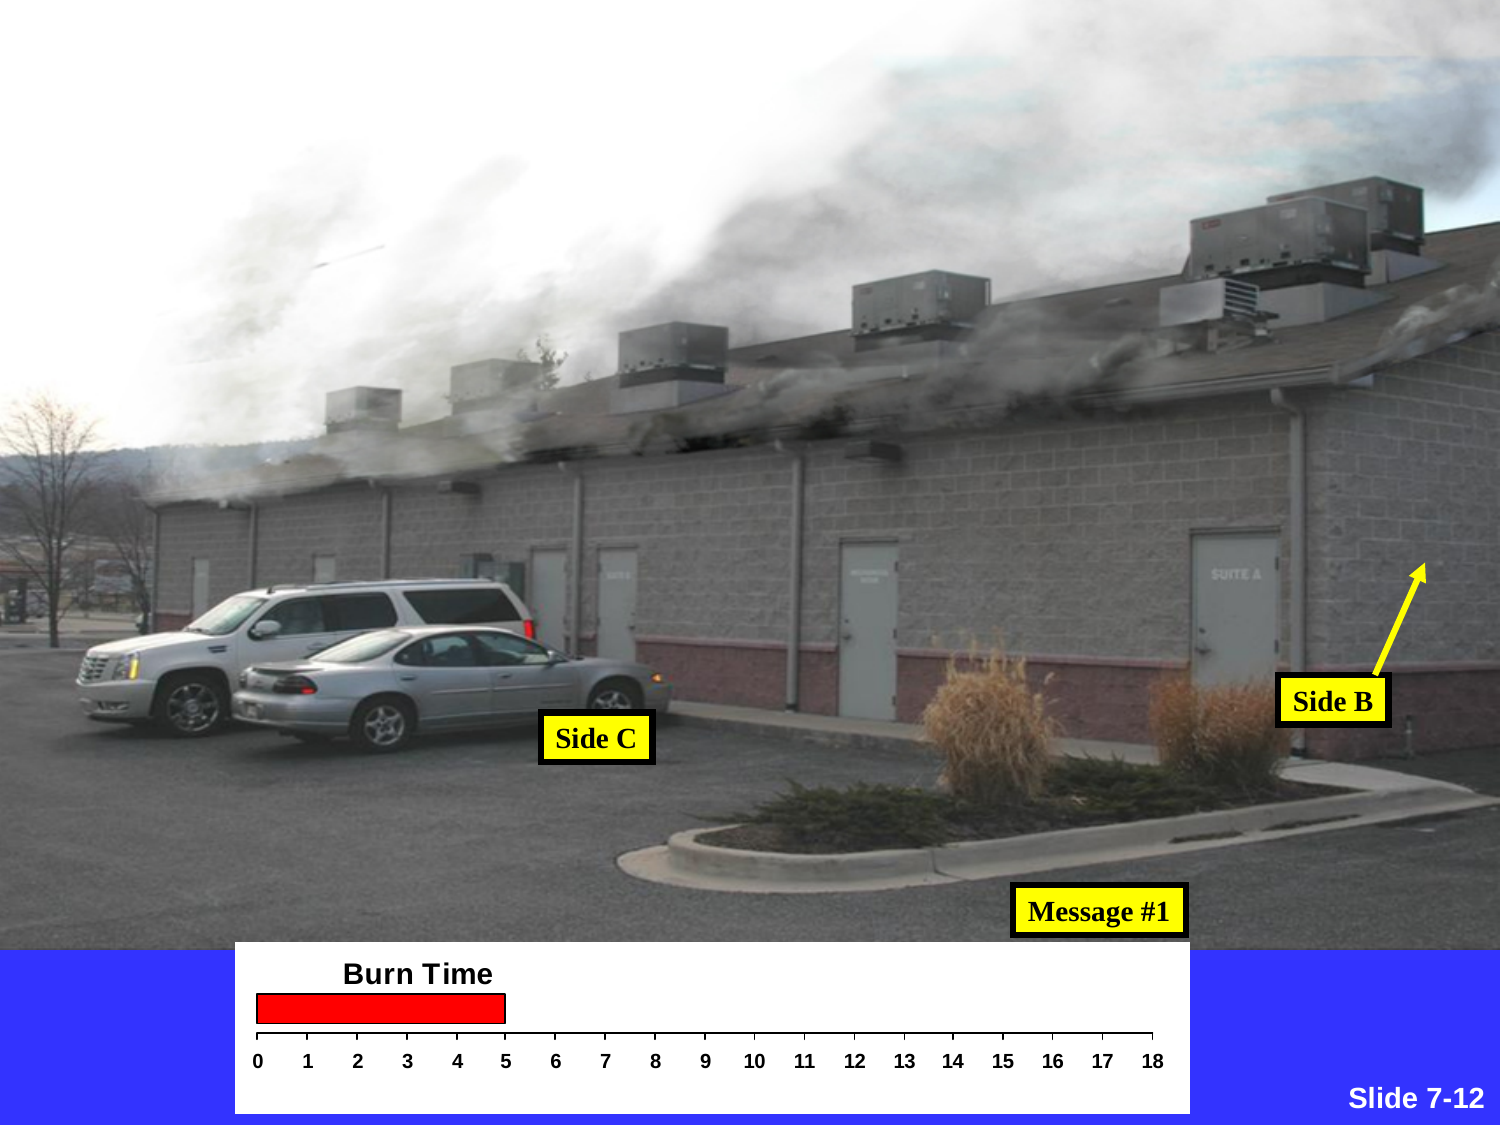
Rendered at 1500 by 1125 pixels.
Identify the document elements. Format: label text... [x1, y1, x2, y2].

slide_number Slide 7-297 [1149, 1071, 1500, 1125]
picture [0, 0, 1500, 951]
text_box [234, 941, 1191, 1115]
